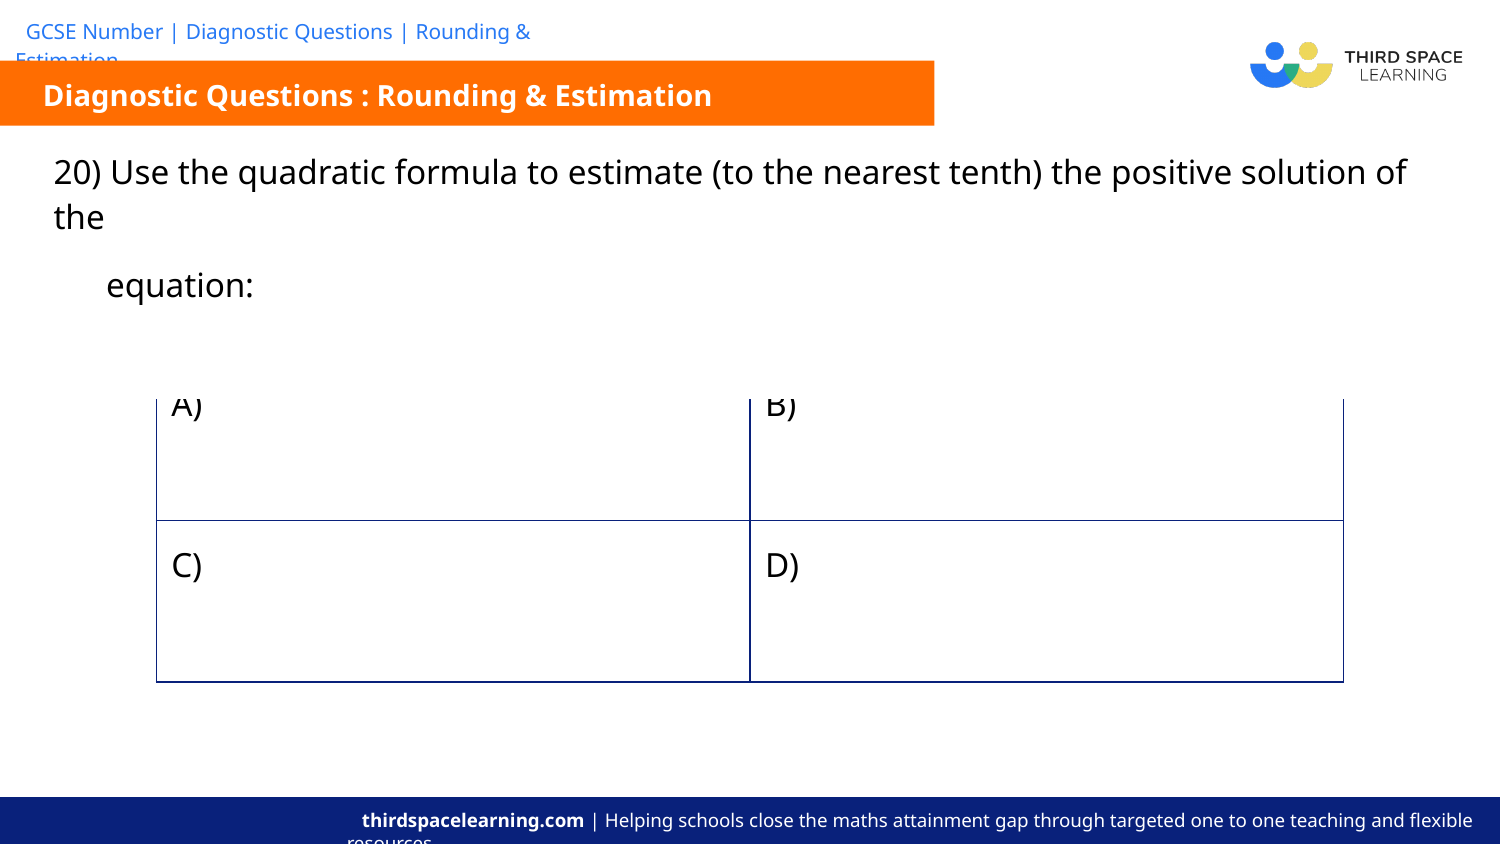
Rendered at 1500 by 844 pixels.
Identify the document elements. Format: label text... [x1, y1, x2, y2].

picture [1250, 33, 1465, 99]
text_box Diagnostic Questions : Rounding & Estimation [27, 61, 833, 127]
